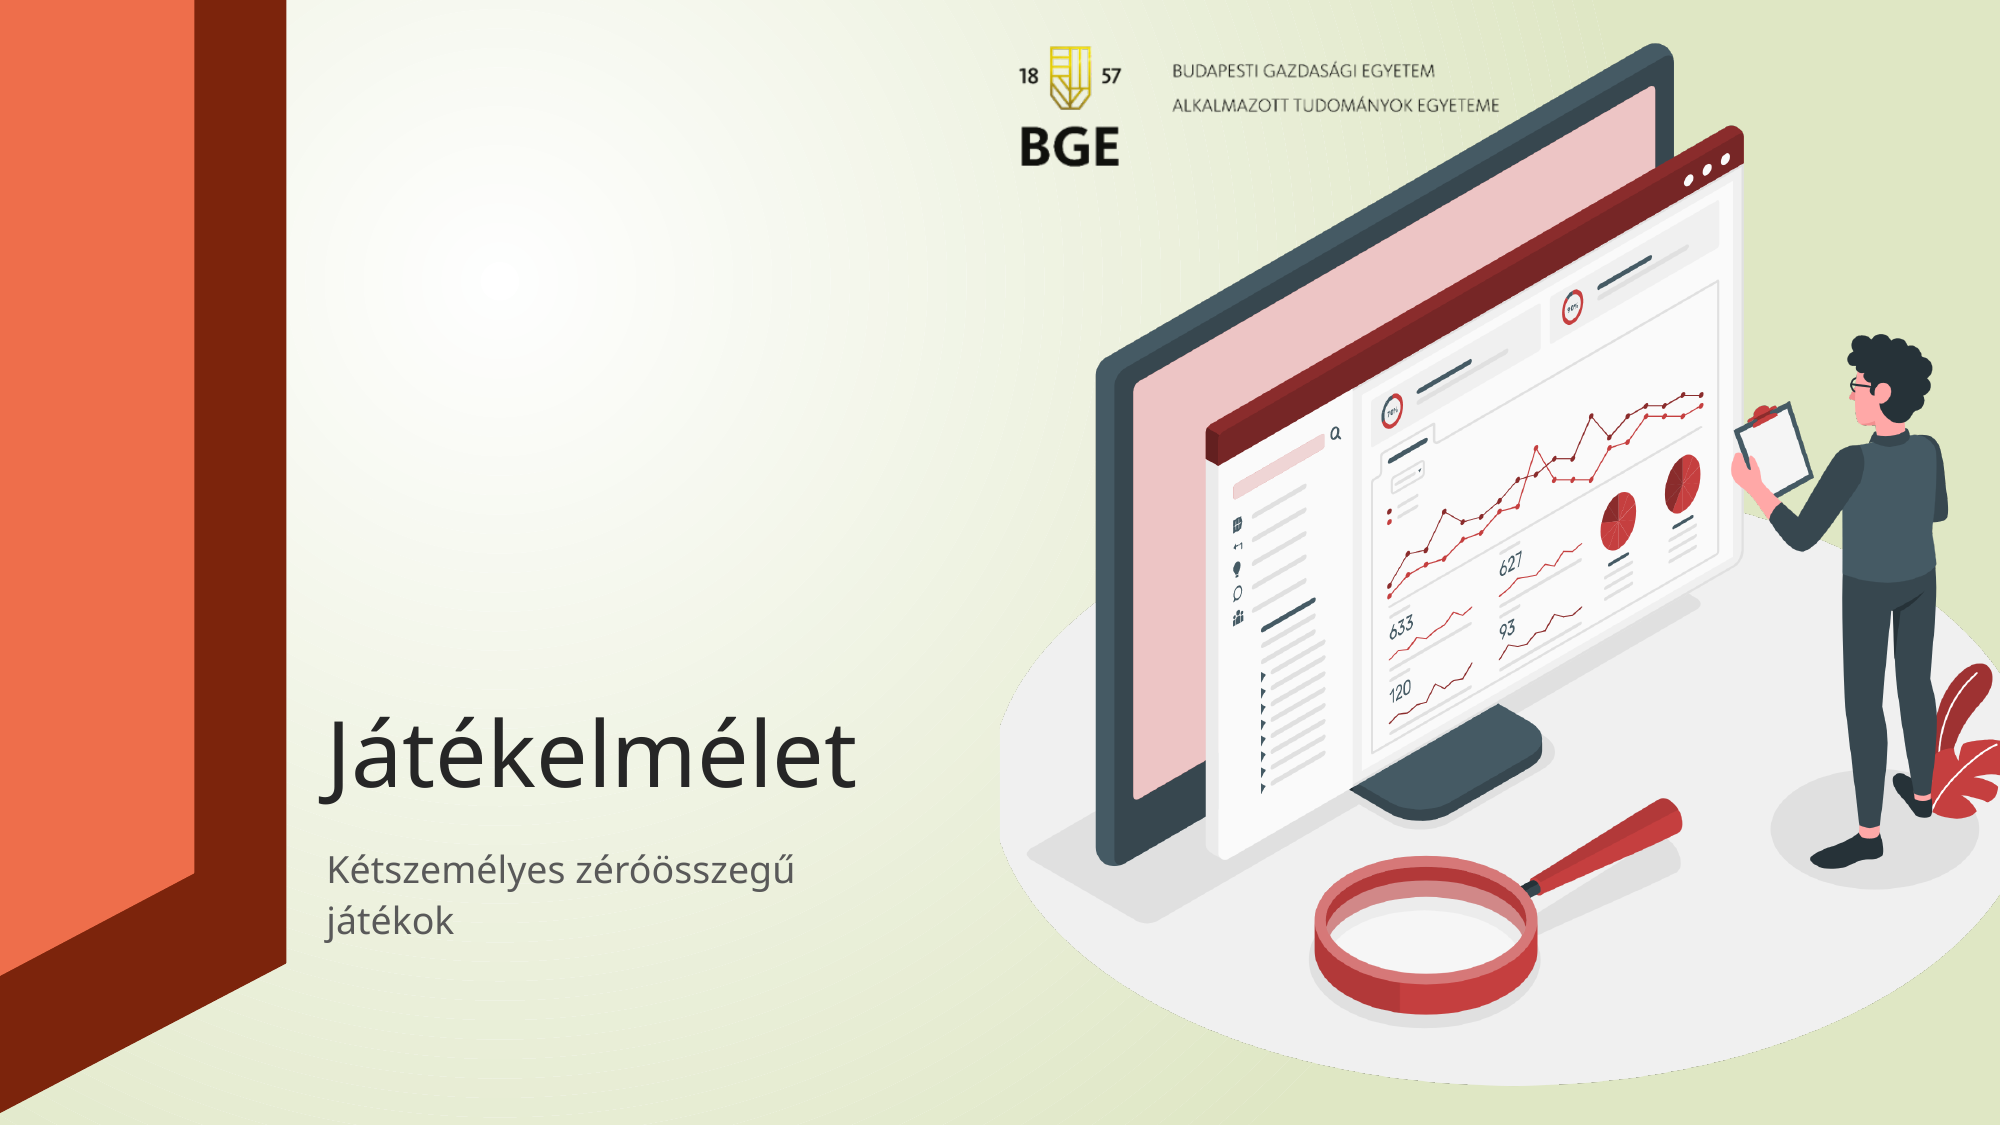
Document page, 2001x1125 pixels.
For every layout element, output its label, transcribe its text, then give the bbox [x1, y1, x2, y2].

text_box [0, 0, 195, 976]
title Játékelmélet [311, 138, 921, 823]
subtitle Kétszemélyes zéróösszegű játékok [311, 836, 921, 987]
text_box [0, 0, 287, 1114]
picture [999, 0, 2000, 1125]
